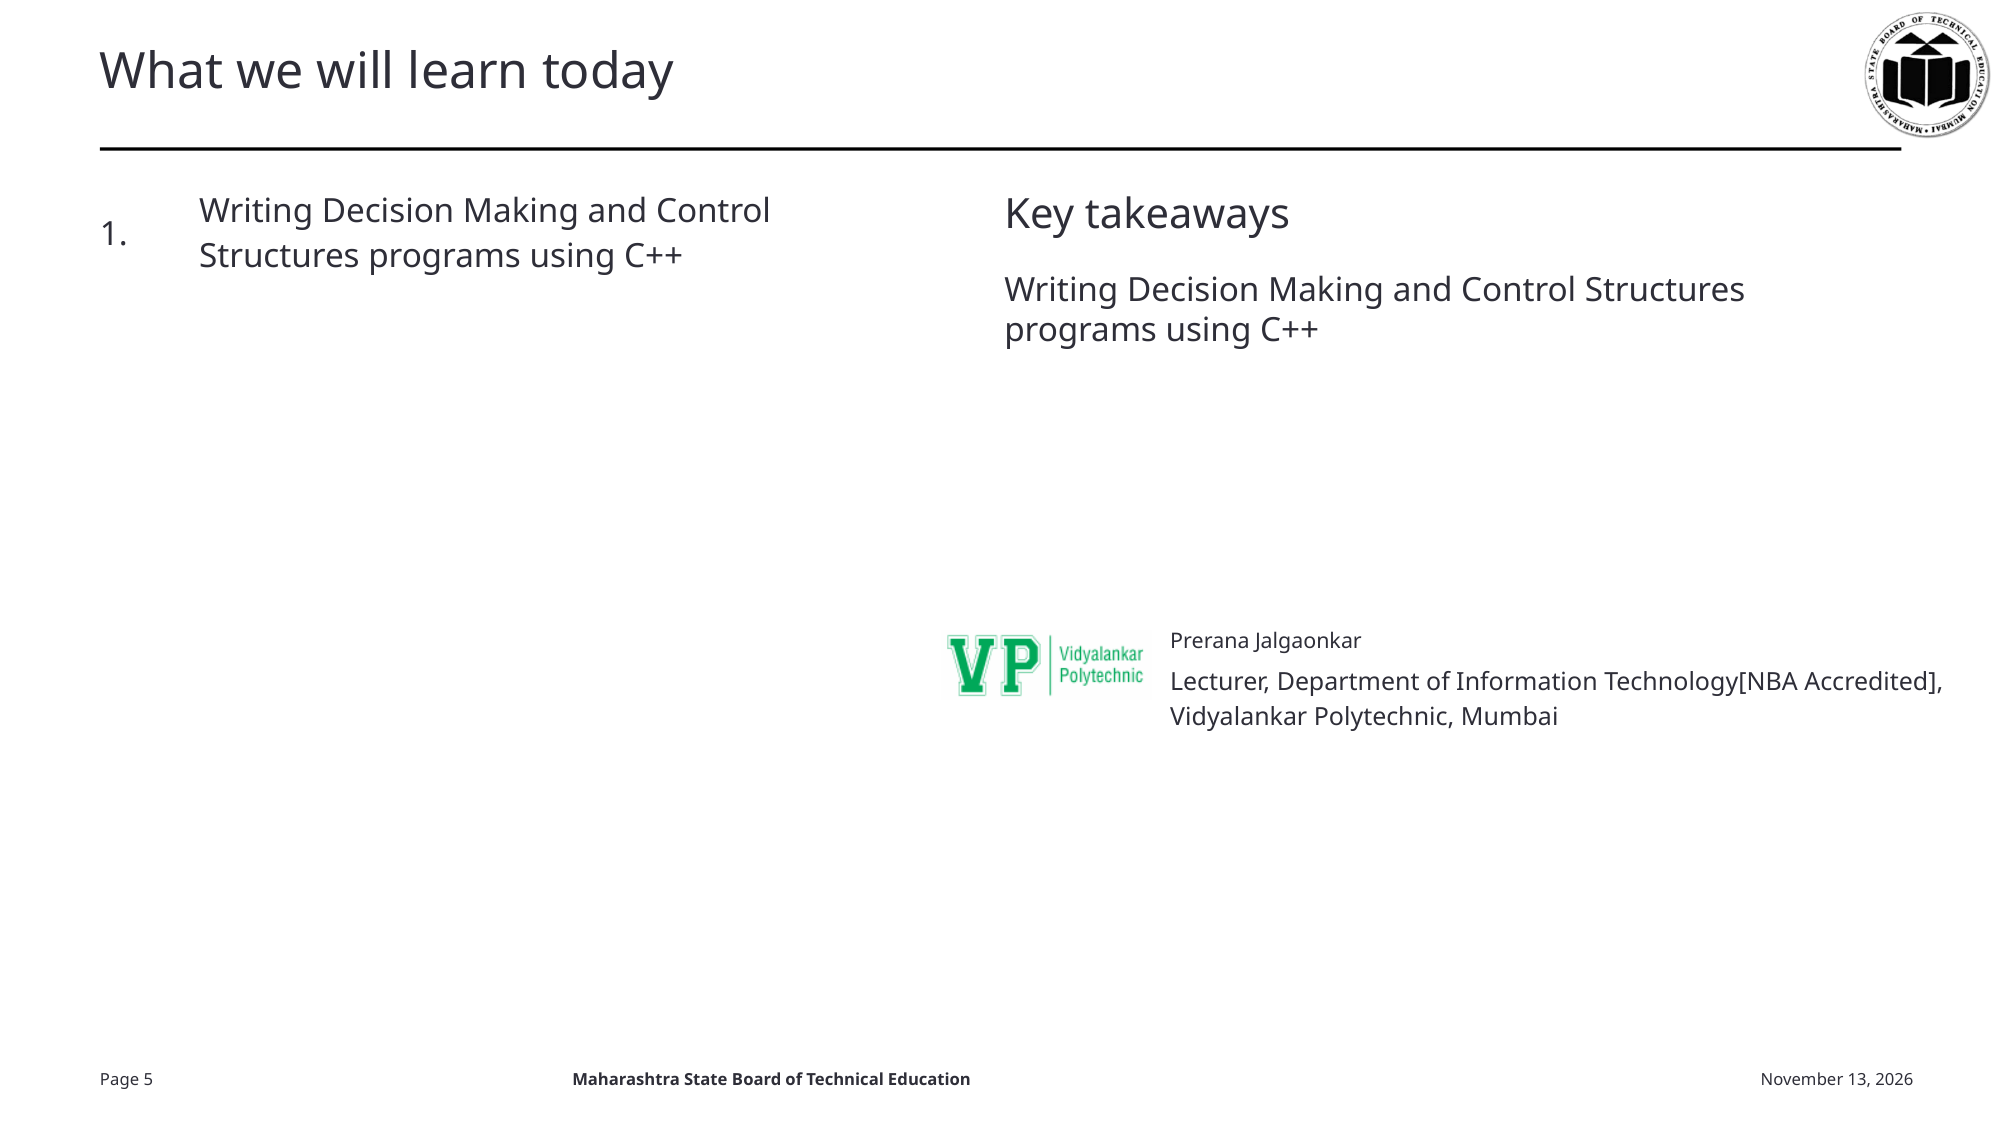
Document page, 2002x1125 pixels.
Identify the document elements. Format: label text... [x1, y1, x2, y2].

picture [1852, 0, 2001, 149]
list Writing Decision Making and Control Structures programs using C++ [1004, 268, 1901, 533]
list Key takeaways [1004, 186, 1901, 248]
list Prerana Jalgaonkar [1170, 625, 1677, 655]
table_header Writing Decision Making and Control Structures programs using C++ [199, 187, 891, 277]
title What we will learn today [99, 48, 1901, 145]
table_header 1. [100, 187, 199, 277]
list Lecturer, Department of Information Technology[NBA Accredited], Vidyalankar Polytechnic, Mumbai [1170, 665, 1950, 727]
picture [940, 630, 1152, 701]
